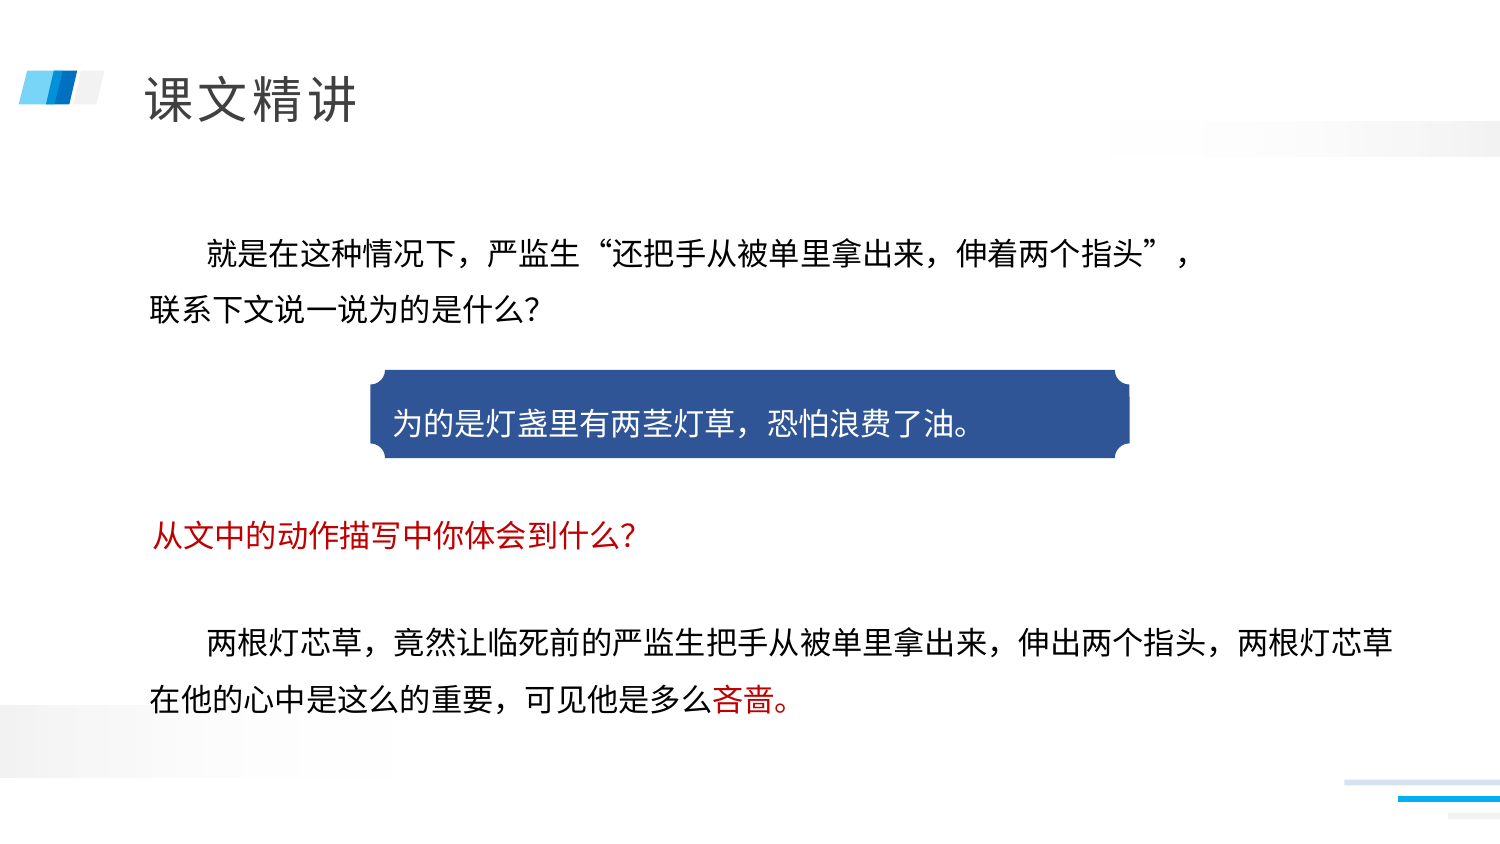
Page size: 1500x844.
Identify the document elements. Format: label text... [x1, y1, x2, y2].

text_box 就是在这种情况下，严监生“还把手从被单里拿出来，伸着两个指头”，联系下文说一说为的是什么？ [138, 209, 1245, 334]
text_box 从文中的动作描写中你体会到什么？ [140, 510, 664, 560]
text_box 为的是灯盏里有两茎灯草，恐怕浪费了油。 [369, 368, 1131, 460]
text_box 两根灯芯草，竟然让临死前的严监生把手从被单里拿出来，伸出两个指头，两根灯芯草在他的心中是这么的重要，可见他是多么吝啬。 [138, 599, 1413, 723]
